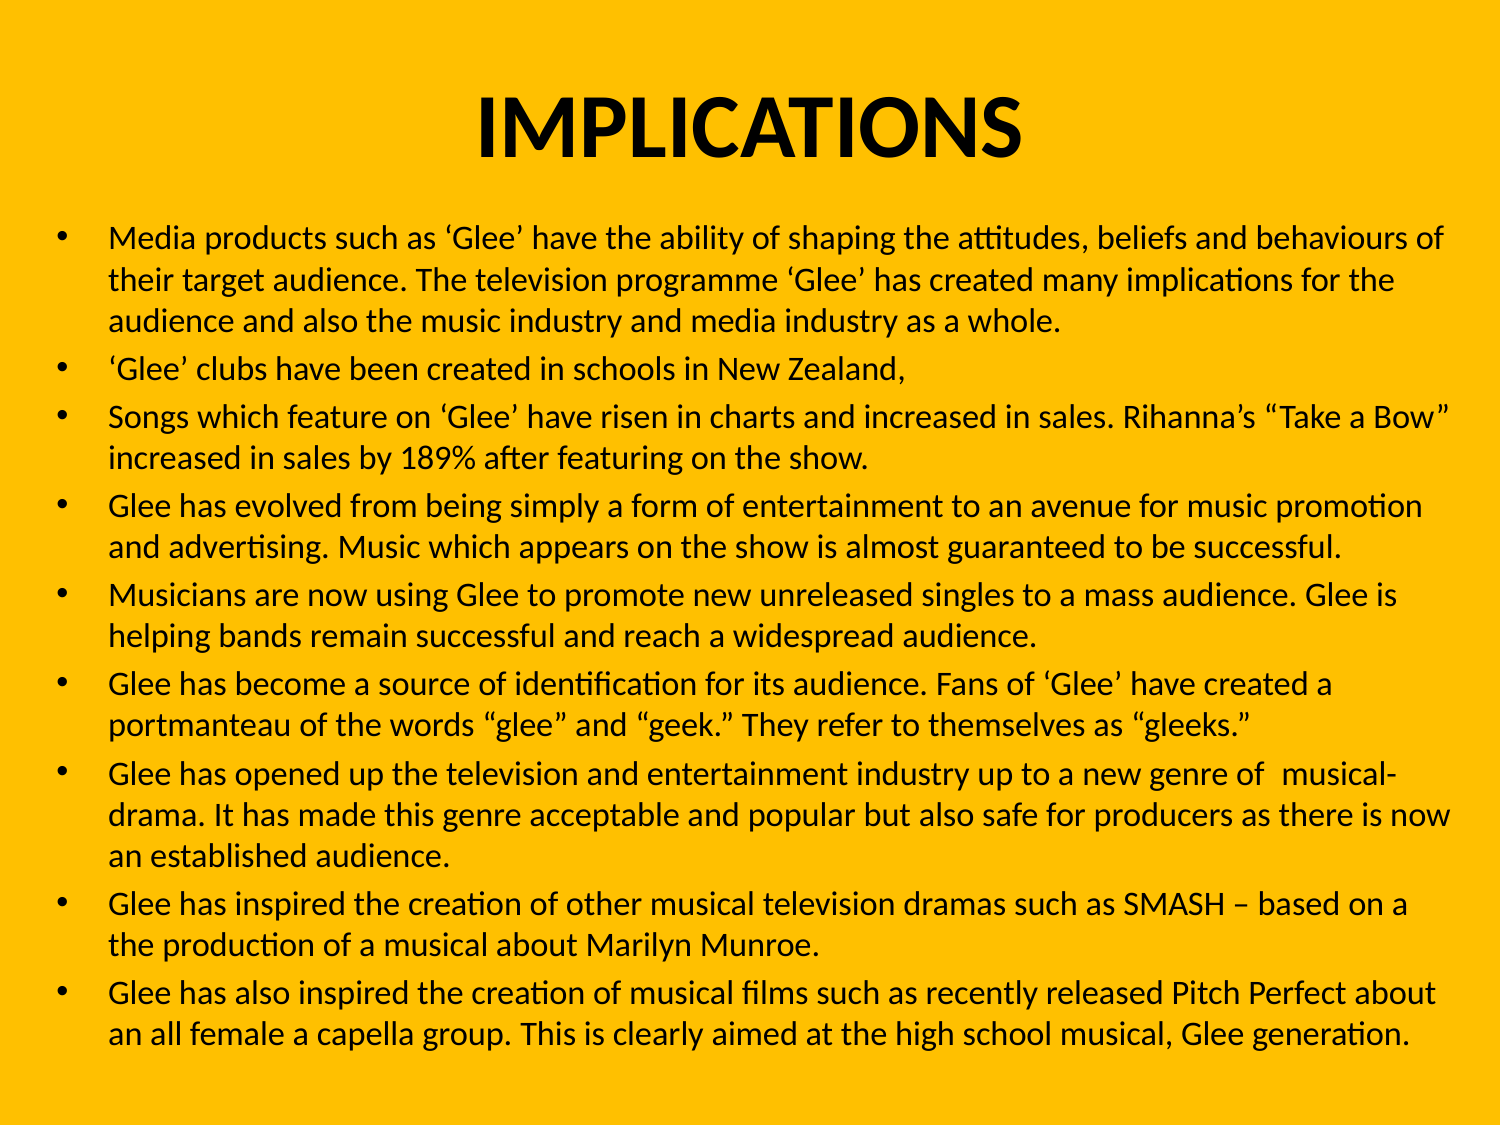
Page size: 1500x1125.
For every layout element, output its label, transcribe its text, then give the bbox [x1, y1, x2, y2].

title IMPLICATIONS [75, 45, 1425, 197]
list Media products such as ‘Glee’ have the ability of shaping the attitudes, beliefs and behaviours of their target audience. The television programme ‘Glee’ has created many implications for the audience and also the music industry and media industry as a whole. ‘Glee’ clubs have been created in schools in New Zealand, Songs which feature on ‘Glee’ have risen in charts and increased in sales. Rihanna’s “Take a Bow” increased in sales by 189% after featuring on the show. Glee has evolved from being simply a form of entertainment to an avenue for music promotion and advertising. Music which appears on the show is almost guaranteed to be successful. Musicians are now using Glee to promote new unreleased singles to a mass audience. Glee is helping bands remain successful and reach a widespread audience. Glee has become a source of identification for its audience. Fans of ‘Glee’ have created a portmanteau of the words “glee” and “geek.” They refer to themselves as “gleeks.” Glee has opened up the television and entertainment industry up to a new genre of musical-drama. It has made this genre acceptable and popular but also safe for producers as there is now an established audience. Glee has inspired the creation of other musical television dramas such as SMASH – based on a the production of a musical about Marilyn Munroe. Glee has also inspired the creation of musical films such as recently released Pitch Perfect about an all female a capella group. This is clearly aimed at the high school musical, Glee generation. [41, 208, 1471, 1125]
